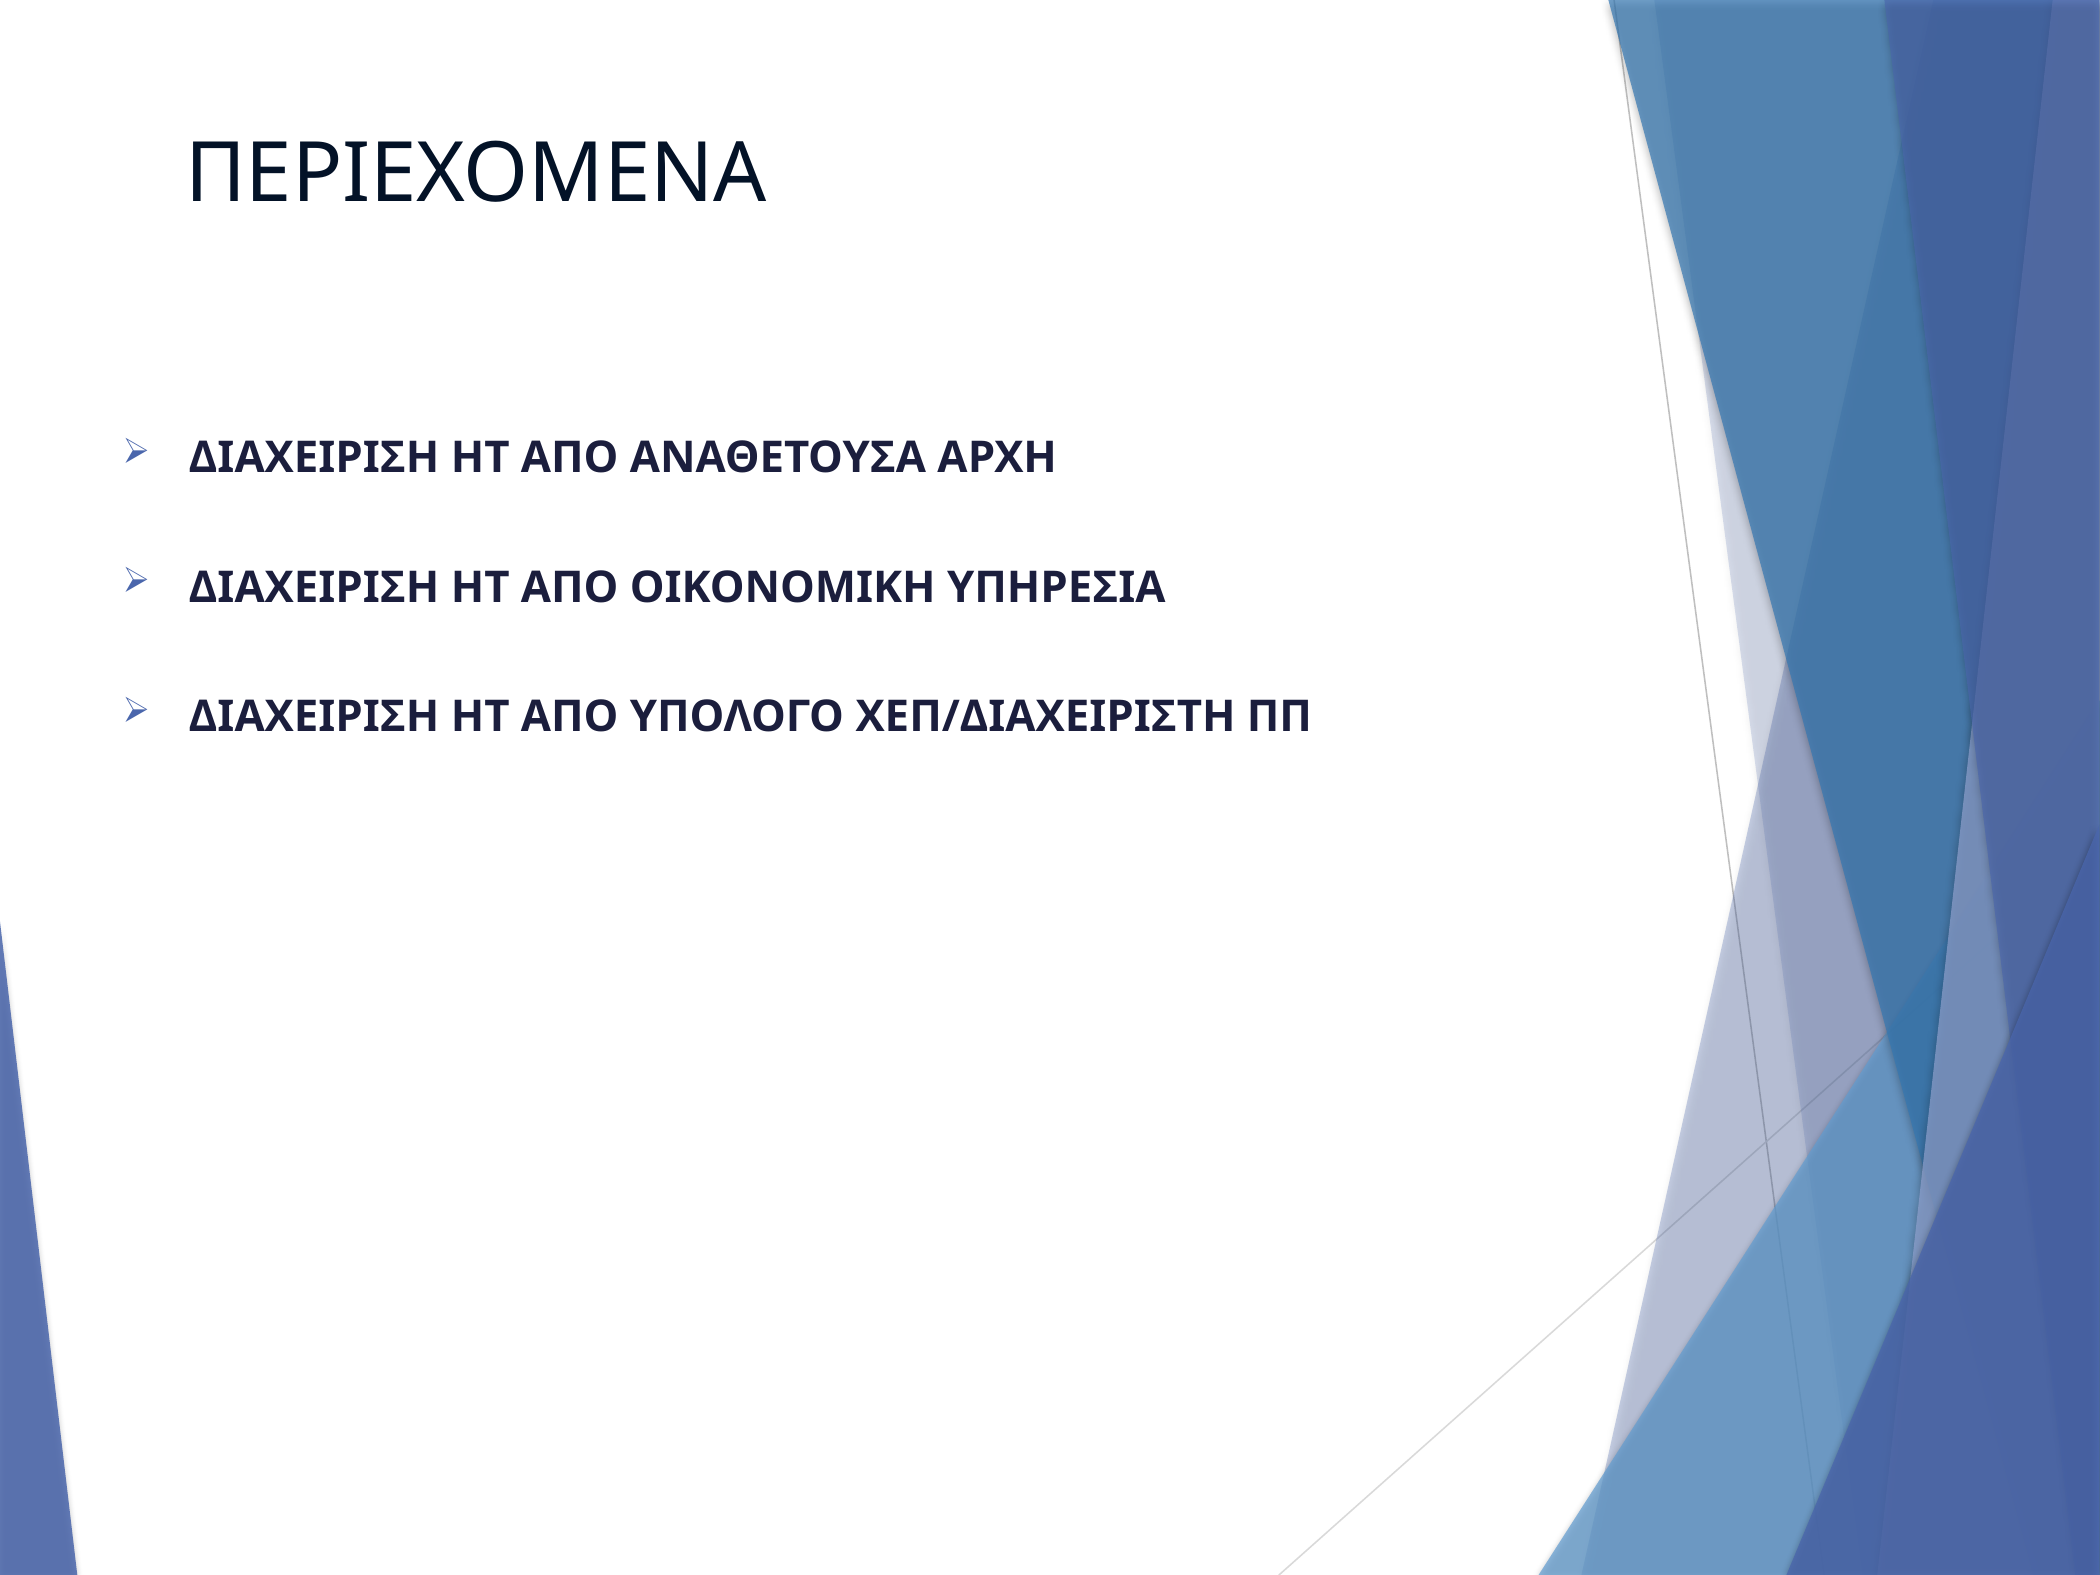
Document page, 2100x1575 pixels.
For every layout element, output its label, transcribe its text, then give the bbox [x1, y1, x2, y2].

text_box ΠΕΡΙΕΧΟΜΕΝΑ [103, 61, 1996, 227]
list ΔΙΑΧΕΙΡΙΣΗ ΗΤ ΑΠΟ ΑΝΑΘΕΤΟΥΣΑ ΑΡΧΗ ΔΙΑΧΕΙΡΙΣΗ ΗΤ ΑΠΟ ΟΙΚΟΝΟΜΙΚΗ ΥΠΗΡΕΣΙΑ ΔΙΑΧΕΙΡΙΣΗ ΗΤ ΑΠΟ ΥΠΟΛΟΓΟ ΧΕΠ/ΔΙΑΧΕΙΡΙΣΤΗ ΠΠ [105, 367, 1977, 1487]
